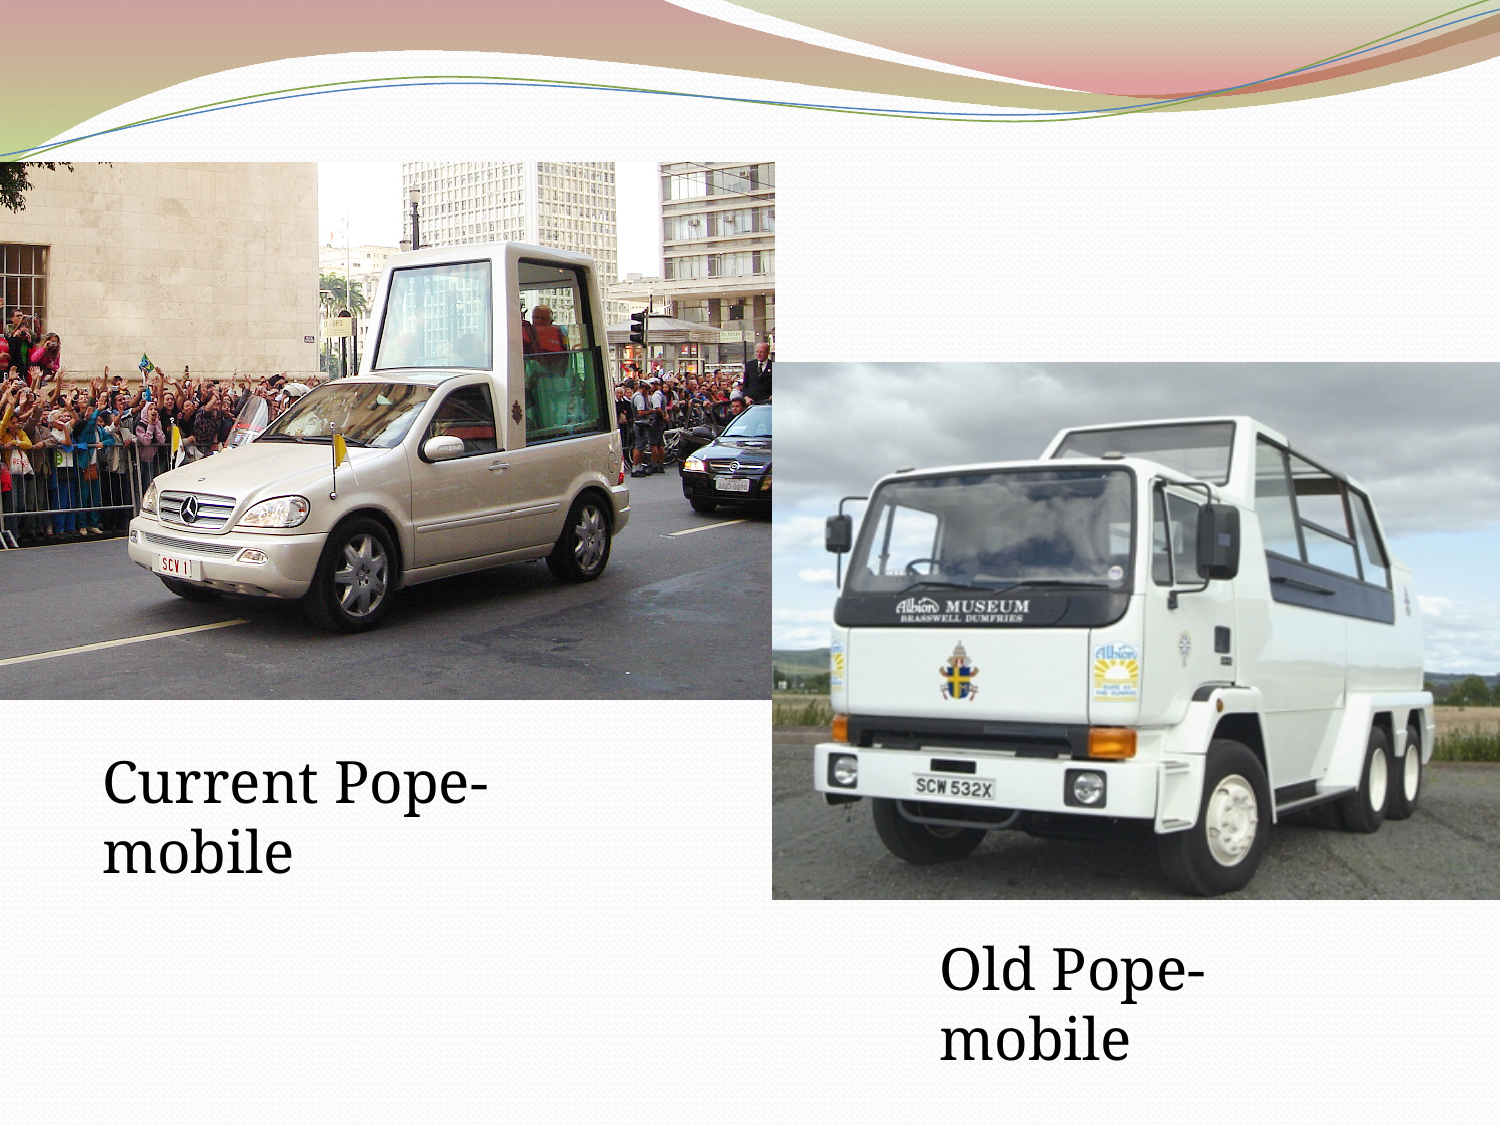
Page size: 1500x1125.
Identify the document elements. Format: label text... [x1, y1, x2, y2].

text_box Current Pope-mobile [87, 737, 675, 893]
text_box Old Pope-mobile [924, 924, 1413, 1080]
picture [0, 162, 1500, 901]
